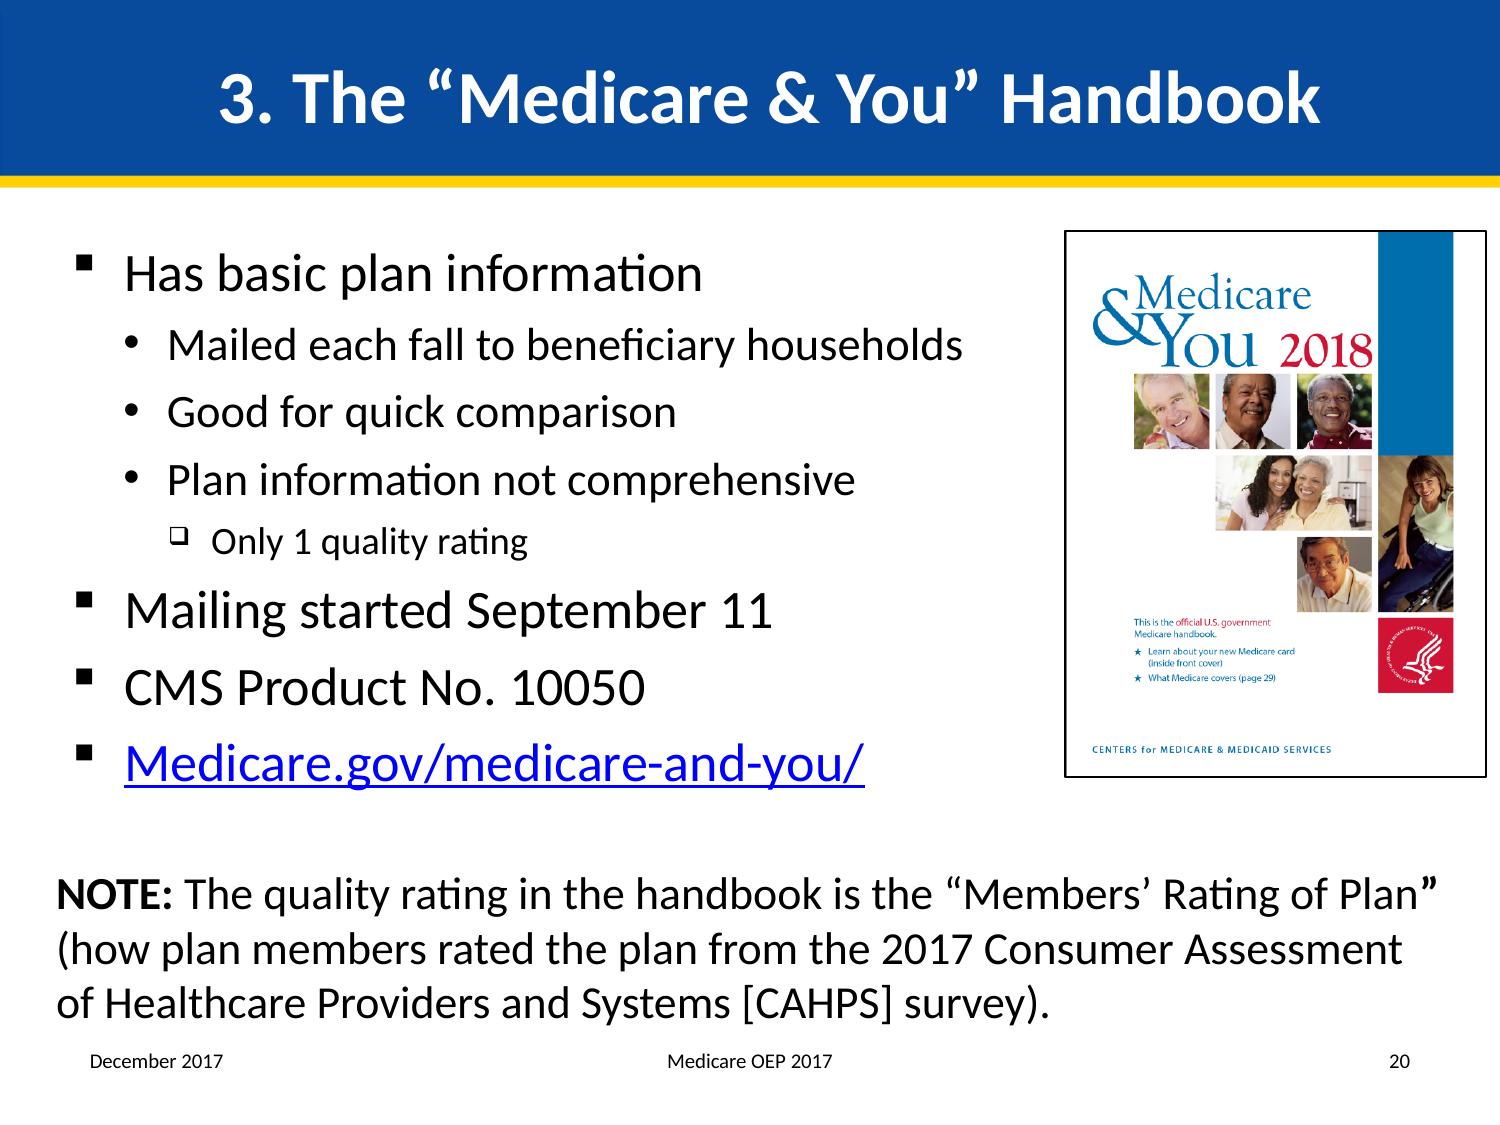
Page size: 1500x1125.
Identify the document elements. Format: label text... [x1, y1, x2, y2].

title 3. The “Medicare & You” Handbook [94, 5, 1445, 182]
text_box NOTE: The quality rating in the handbook is the “Members’ Rating of Plan” (how plan members rated the plan from the 2017 Consumer Assessment of Healthcare Providers and Systems [CAHPS] survey). [41, 855, 1459, 1036]
slide_number 20 [1074, 1040, 1425, 1100]
footer Medicare OEP 2017 [425, 1040, 1074, 1100]
list Has basic plan information Mailed each fall to beneficiary households Good for quick comparison Plan information not comprehensive Only 1 quality rating Mailing started September 11 CMS Product No. 10050 Medicare.gov/medicare-and-you/ [56, 230, 1050, 805]
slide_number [75, 1040, 425, 1100]
picture [1065, 231, 1486, 777]
picture [0, 0, 1500, 188]
